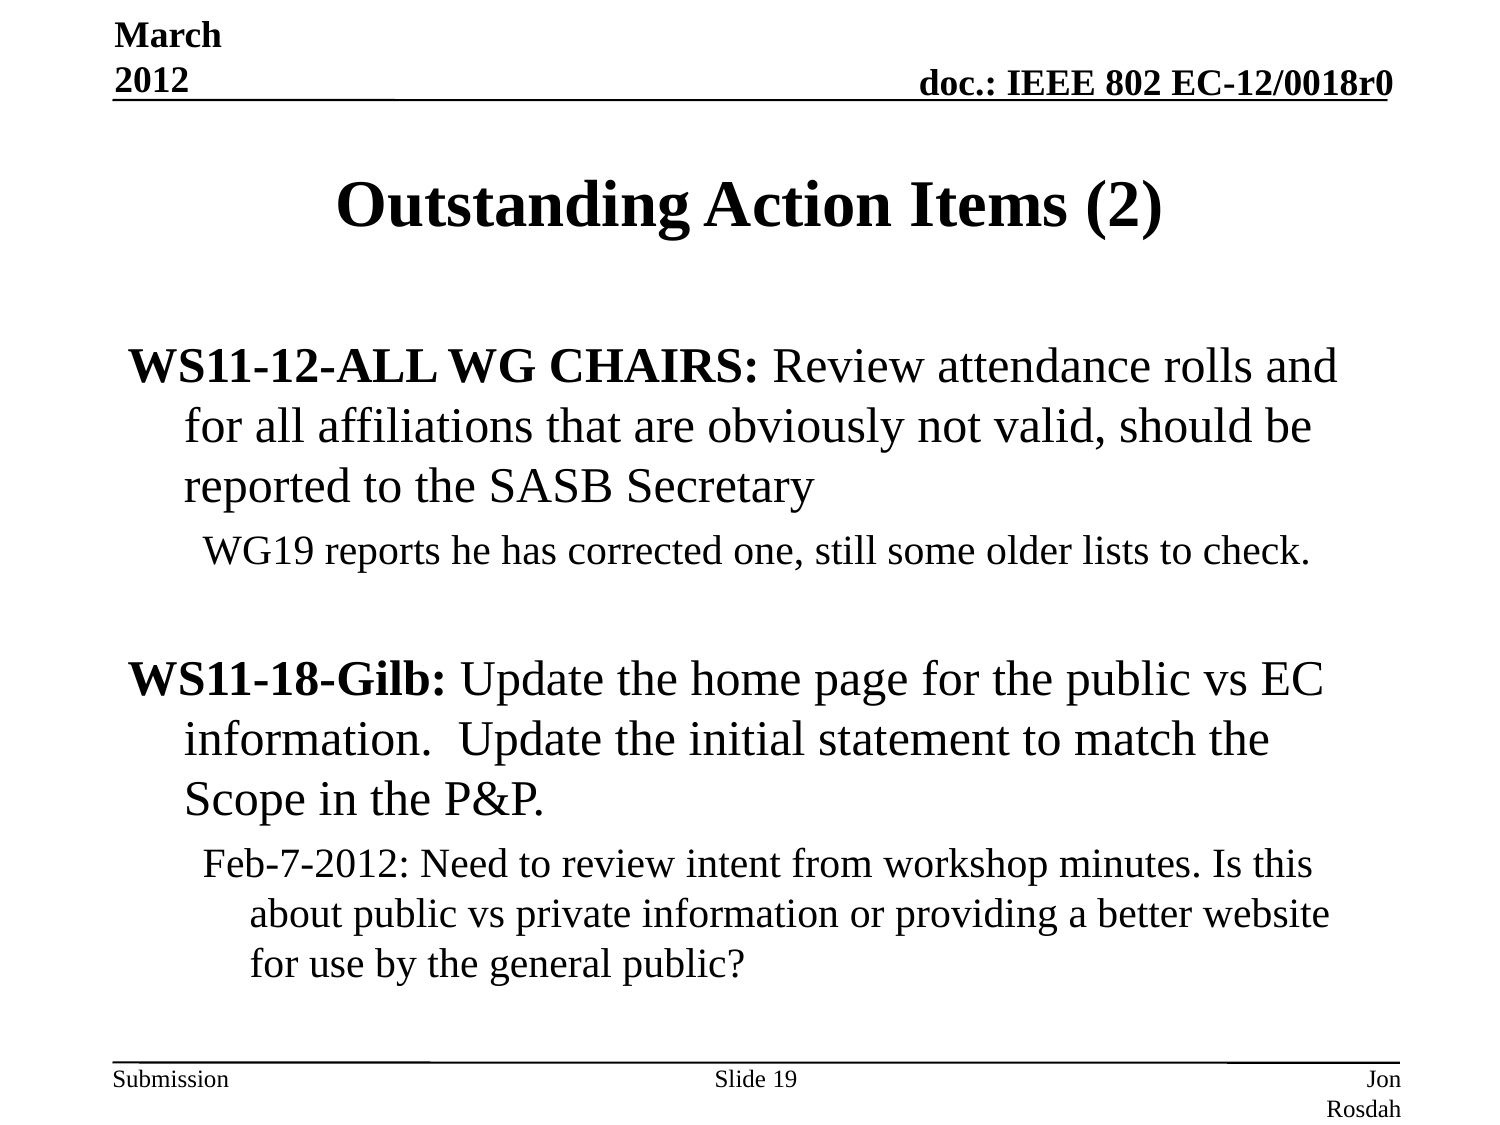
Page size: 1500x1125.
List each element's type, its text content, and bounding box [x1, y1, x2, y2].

footer Jon Rosdahl, CSR [1324, 1061, 1402, 1093]
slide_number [114, 54, 290, 101]
slide_number Slide 19 [712, 1061, 800, 1123]
list WS11-12-ALL WG CHAIRS: Review attendance rolls and for all affiliations that are obviously not valid, should be reported to the SASB Secretary WG19 reports he has corrected one, still some older lists to check. WS11-18-Gilb: Update the home page for the public vs EC information. Update the initial statement to match the Scope in the P&P. Feb-7-2012: Need to review intent from workshop minutes. Is this about public vs private information or providing a better website for use by the general public? [112, 324, 1388, 1000]
title Outstanding Action Items (2) [112, 112, 1388, 288]
